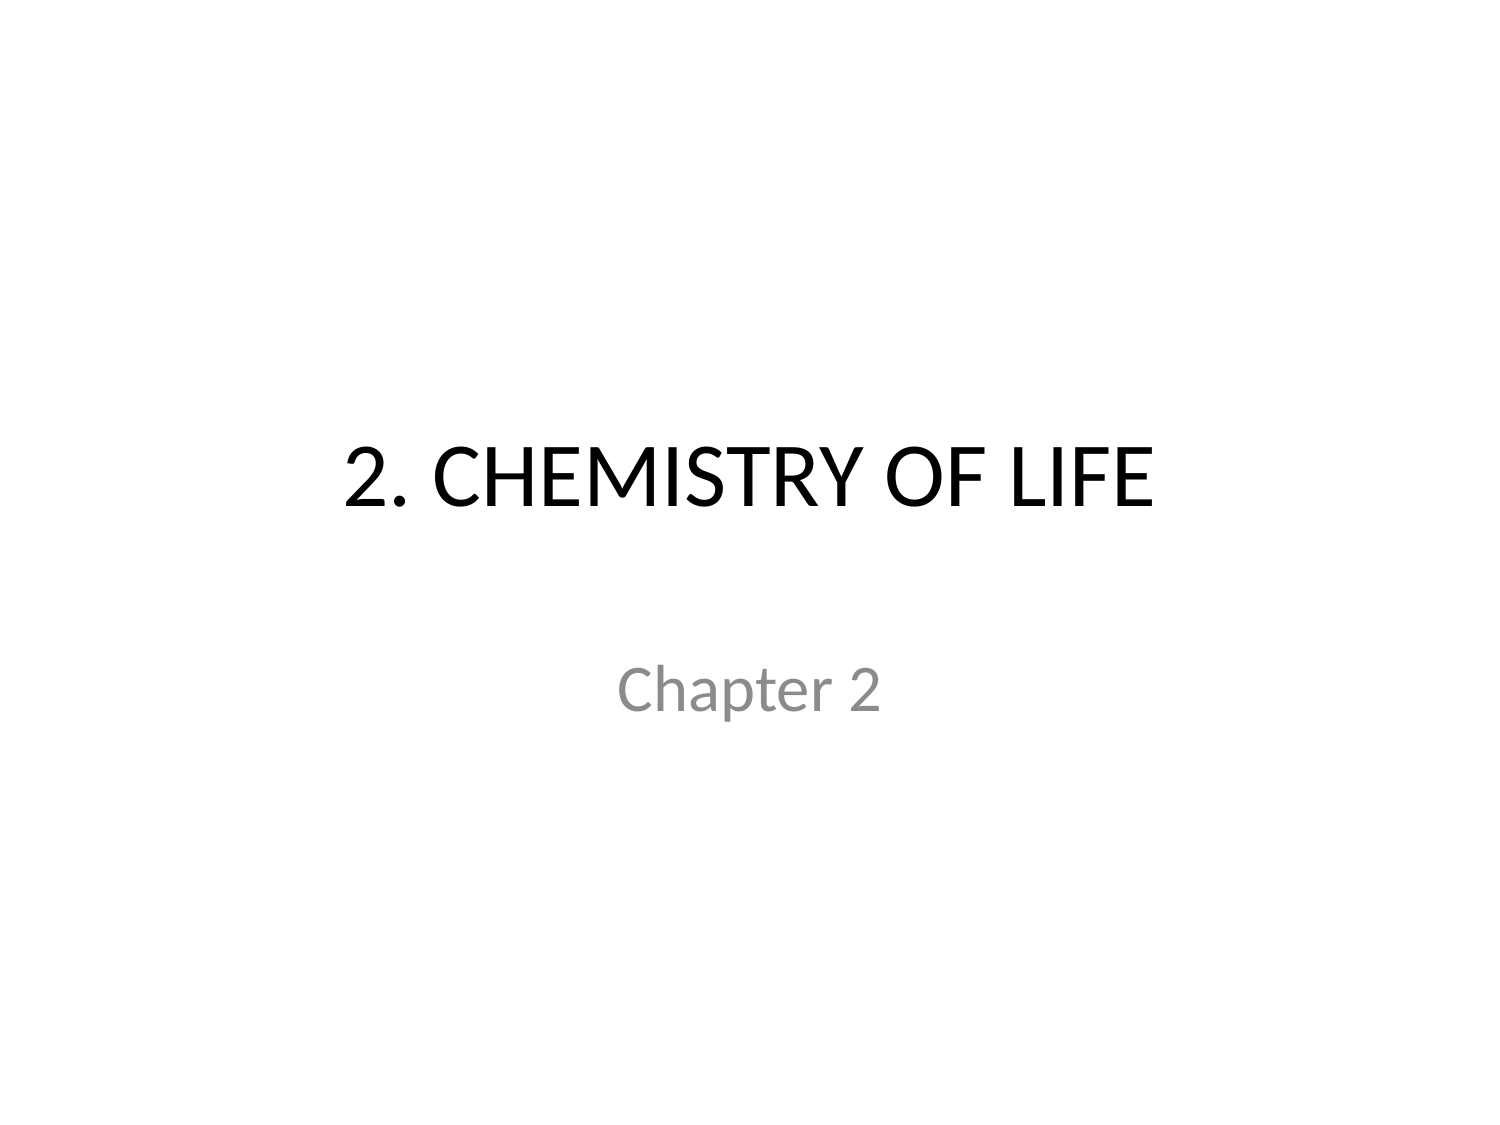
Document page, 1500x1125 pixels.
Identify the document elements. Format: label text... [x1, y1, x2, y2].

title 2. CHEMISTRY OF LIFE [112, 349, 1388, 591]
subtitle Chapter 2 [225, 637, 1275, 925]
